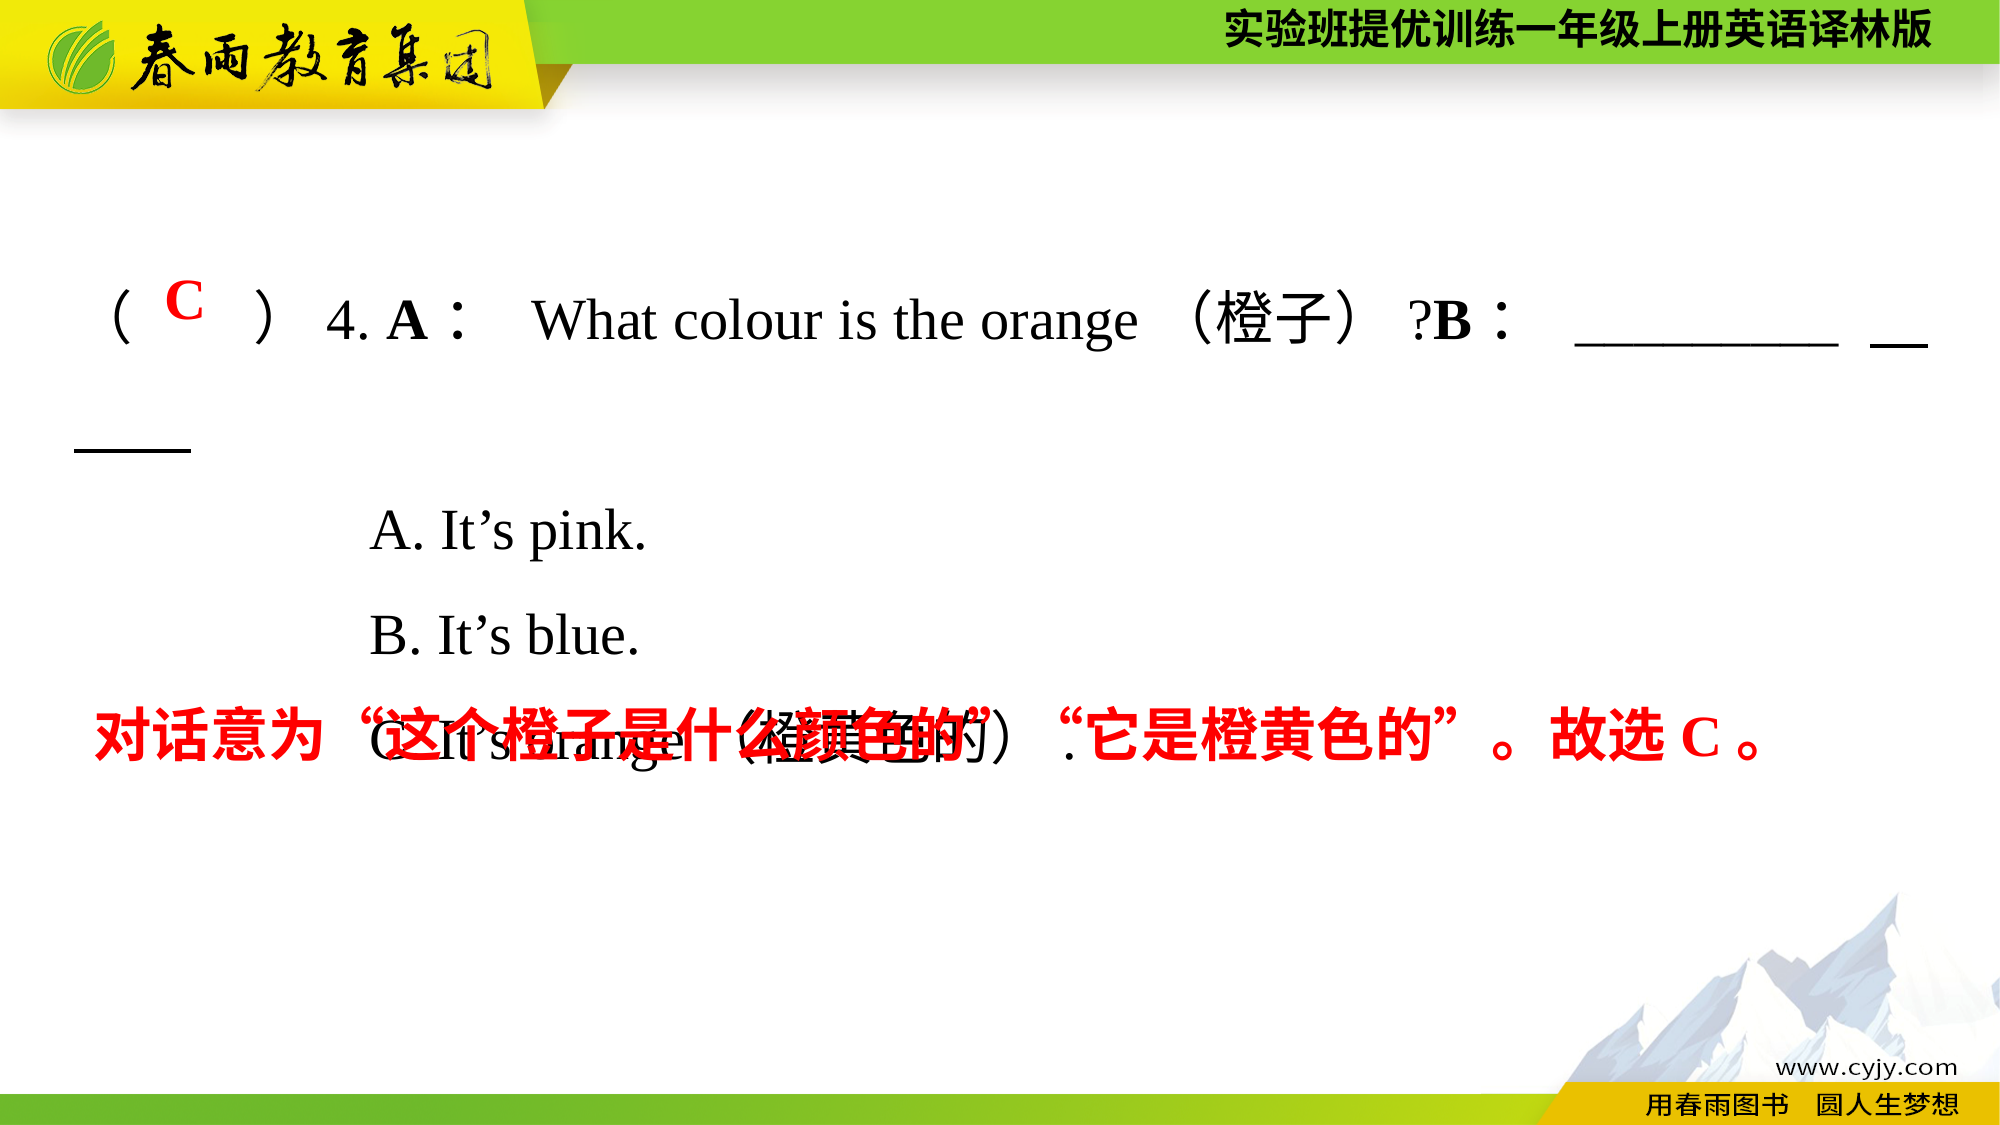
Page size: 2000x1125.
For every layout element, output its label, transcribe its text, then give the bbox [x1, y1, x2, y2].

text_box 对话意为“这个橙子是什么颜色的”“它是橙黄色的”。故选C。 [78, 655, 1963, 776]
text_box C [149, 253, 222, 339]
list （ ）4. A： What colour is the orange（橙子）?B： _________ A. It’s pink. B. It’s blue. C. It’s orange（橙黄色的）. [59, 239, 1944, 679]
picture [0, 0, 2000, 1125]
